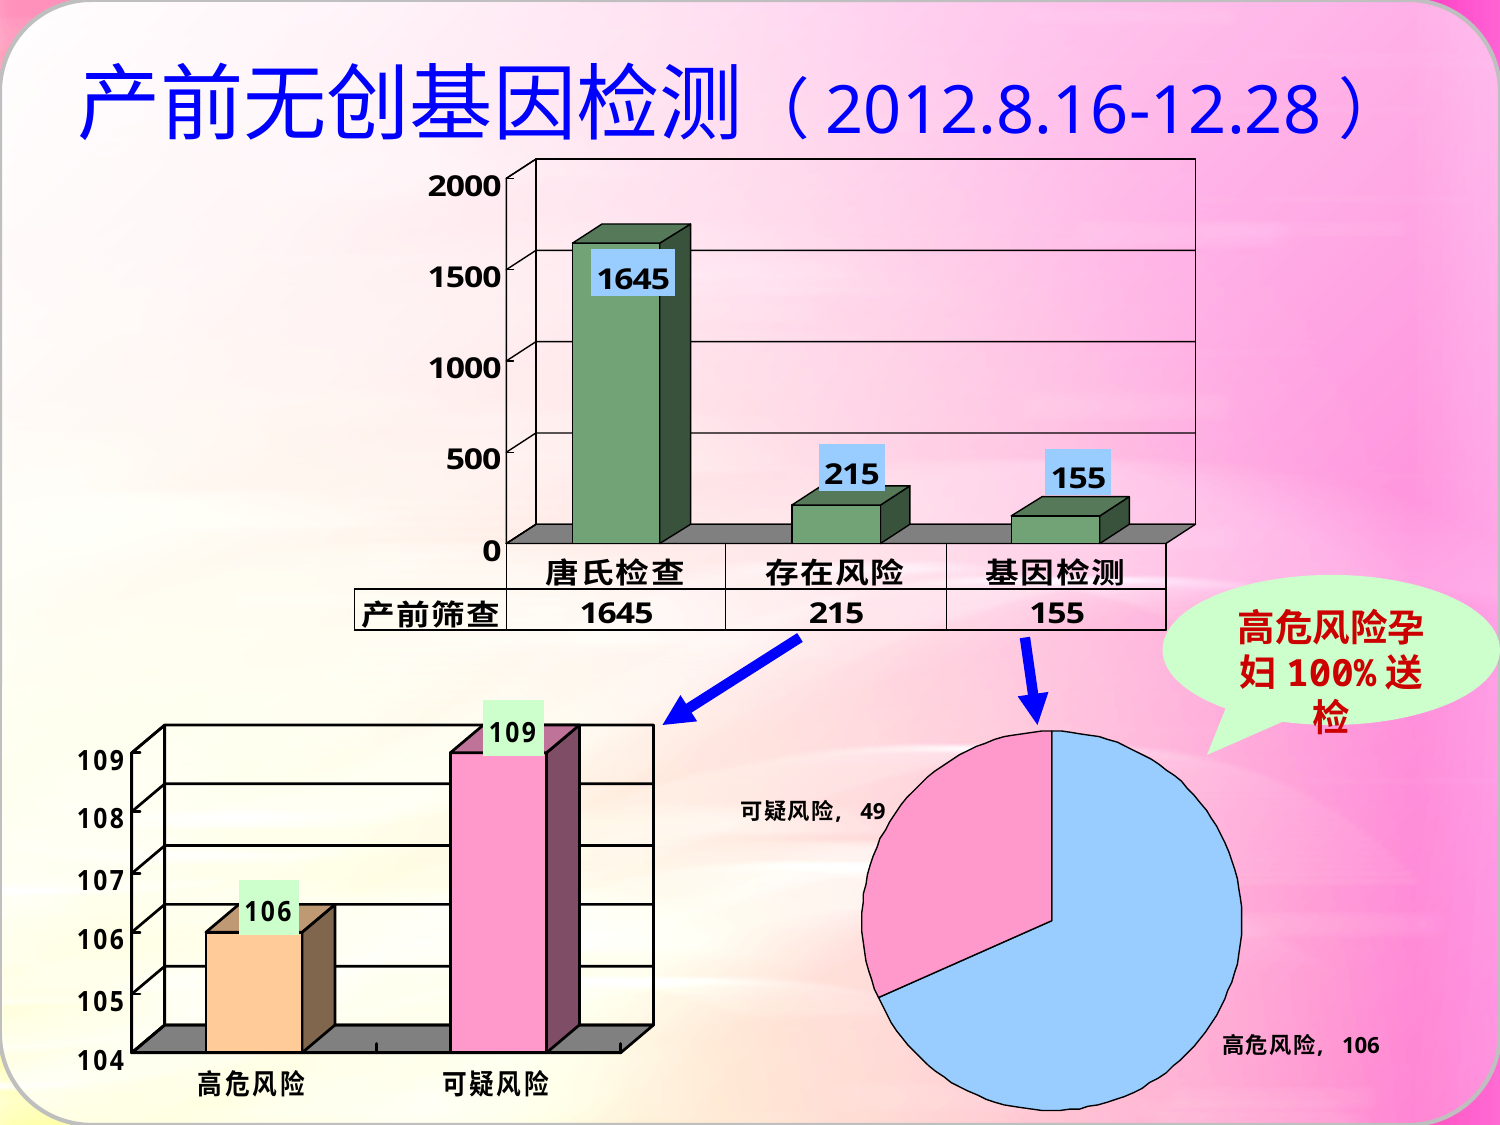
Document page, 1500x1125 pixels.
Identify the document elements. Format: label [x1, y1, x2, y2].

text_box [324, 137, 1226, 651]
text_box [605, 624, 1500, 1125]
picture [0, 0, 1500, 675]
text_box [0, 675, 600, 1125]
